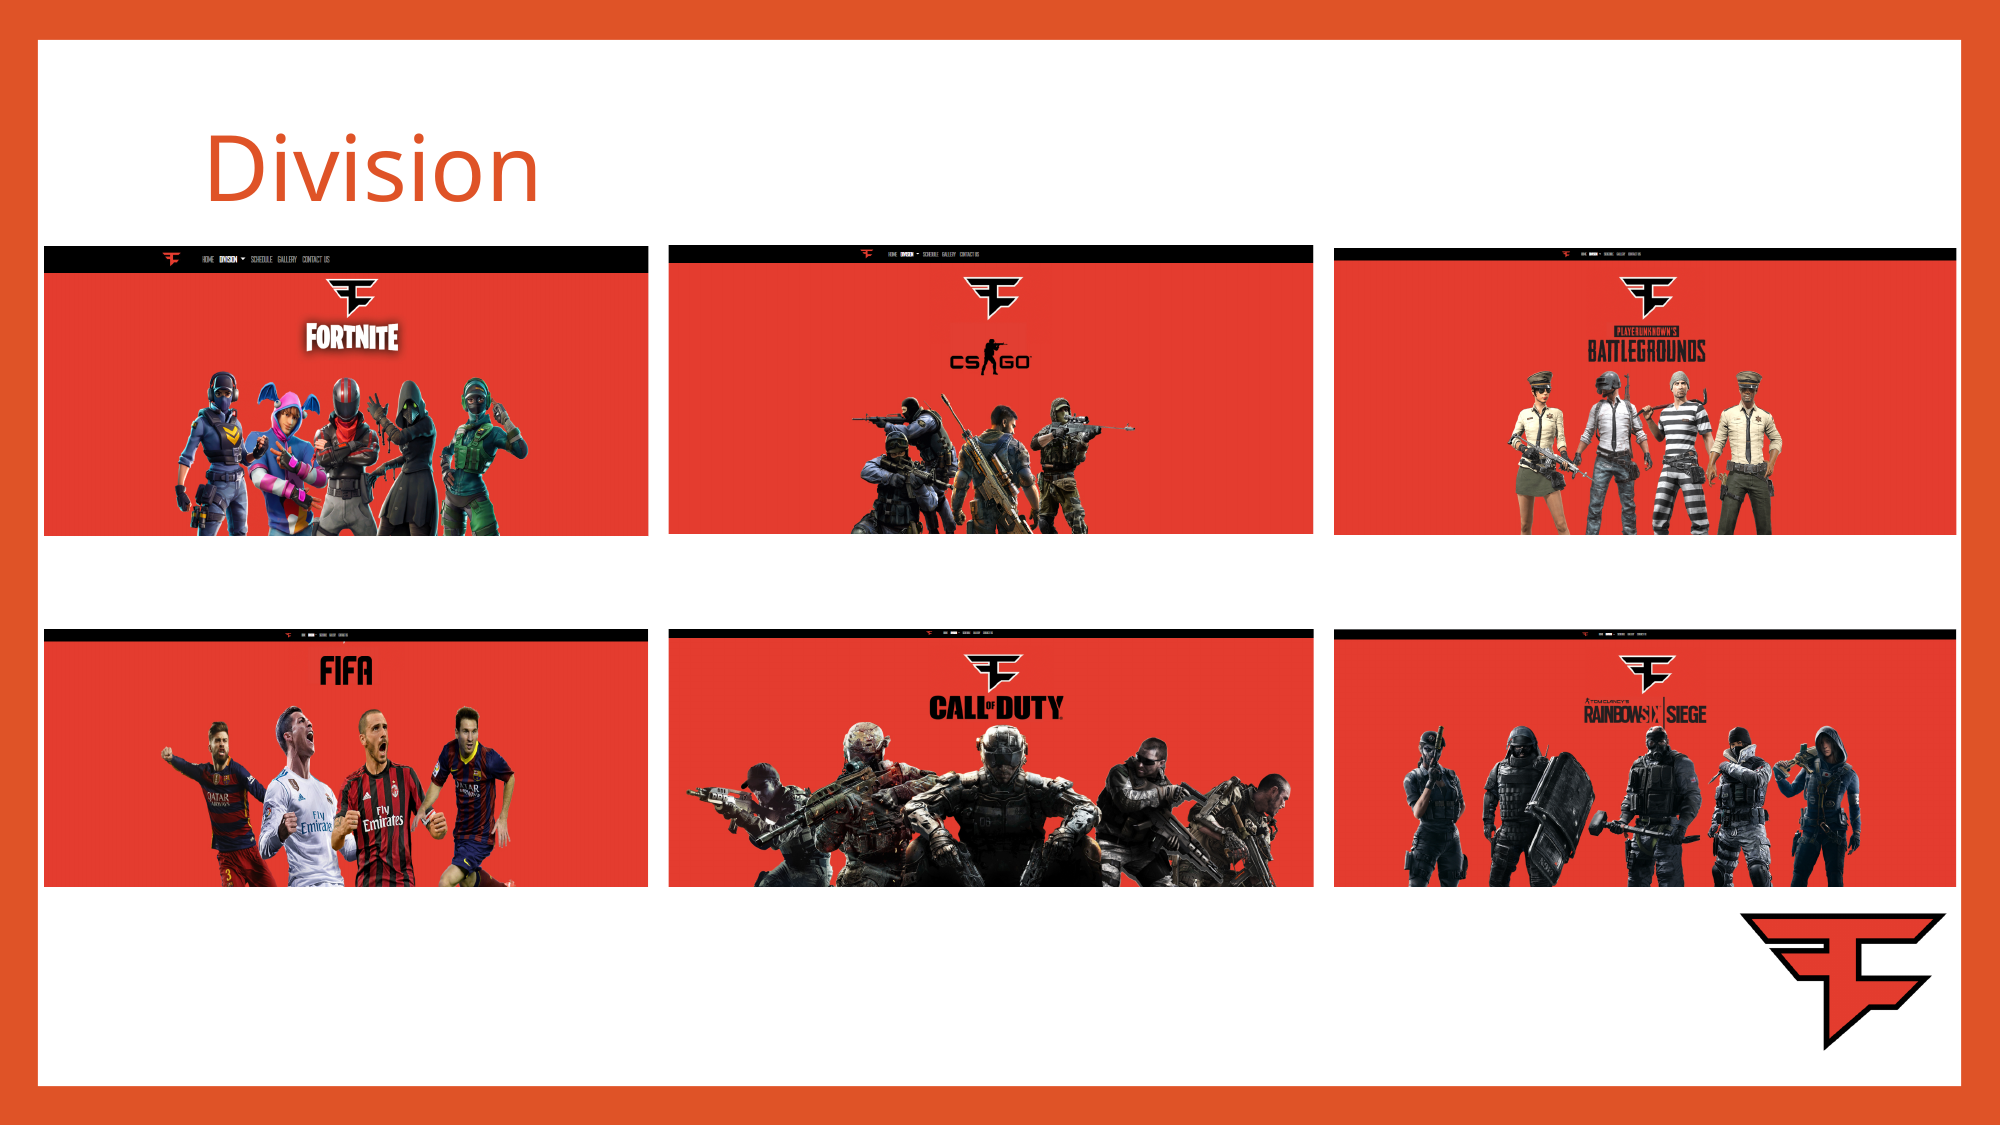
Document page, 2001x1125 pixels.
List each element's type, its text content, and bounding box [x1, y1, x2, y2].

picture [43, 629, 649, 888]
picture [1729, 907, 1957, 1058]
picture [668, 629, 1315, 888]
picture [1333, 248, 1957, 535]
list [43, 245, 649, 537]
title Division [187, 99, 1808, 245]
picture [668, 243, 1315, 535]
picture [1333, 629, 1957, 888]
